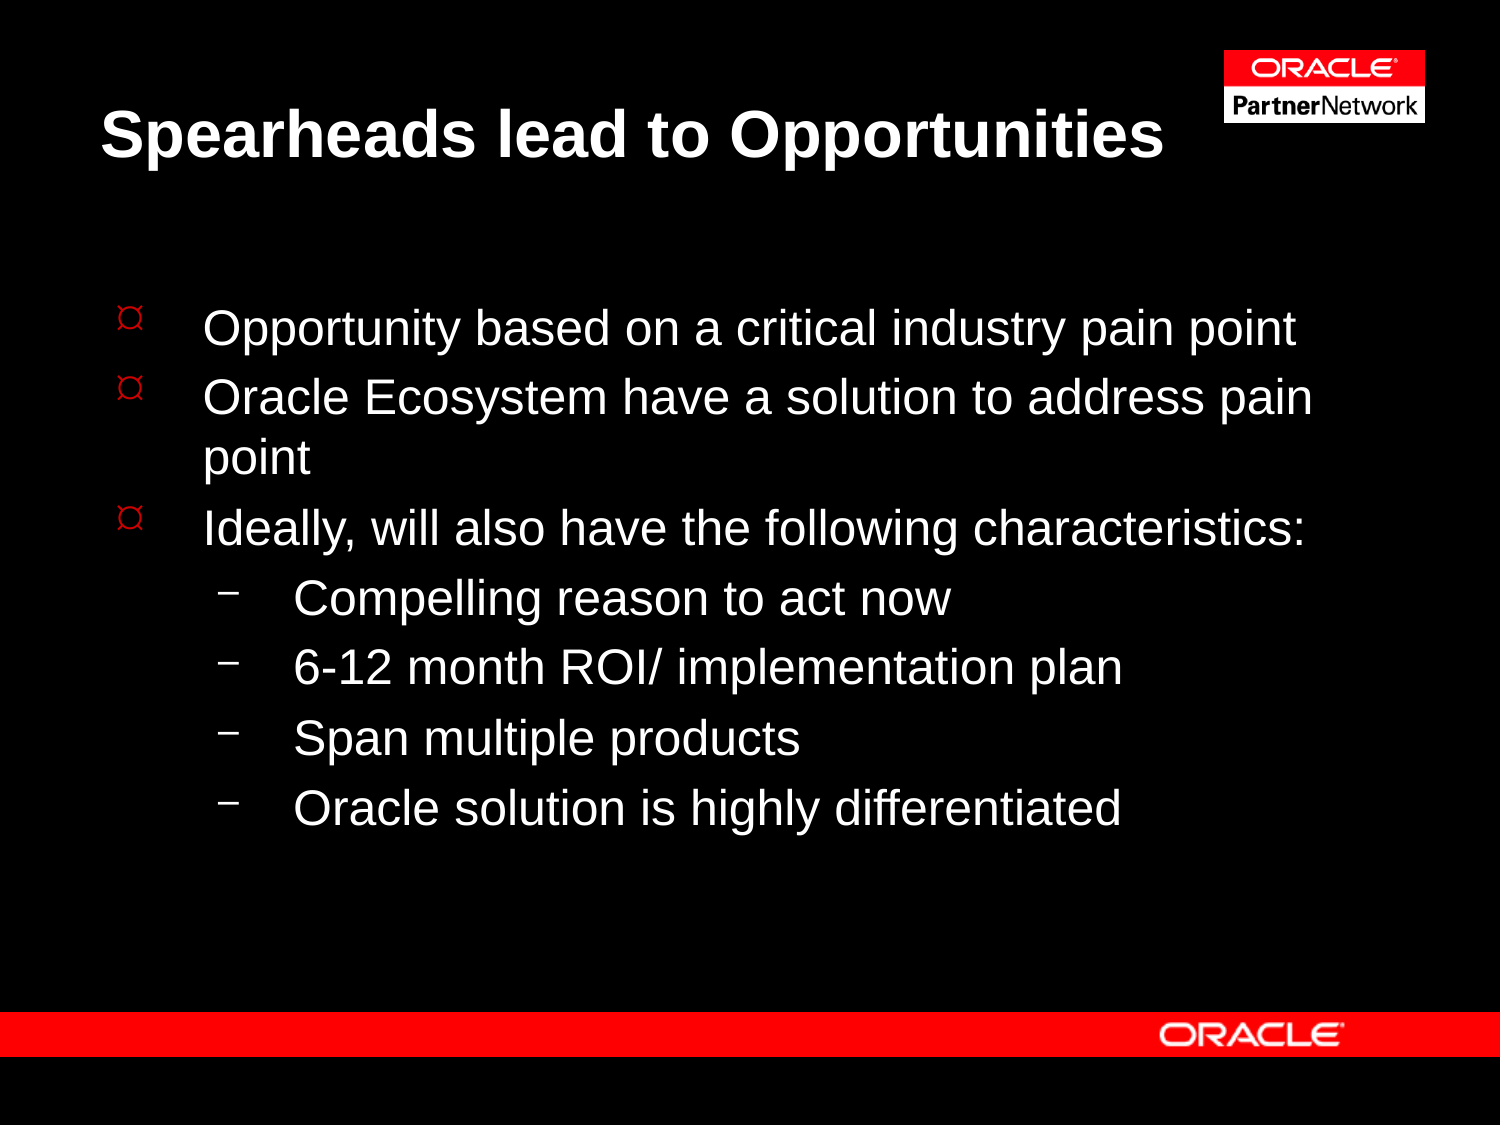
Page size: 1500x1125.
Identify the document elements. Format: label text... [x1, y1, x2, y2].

list Opportunity based on a critical industry pain point Oracle Ecosystem have a solution to address pain point Ideally, will also have the following characteristics: Compelling reason to act now 6-12 month ROI/ implementation plan Span multiple products Oracle solution is highly differentiated [99, 287, 1388, 957]
title Spearheads lead to Opportunities [100, 49, 1200, 225]
picture [1224, 50, 1425, 123]
